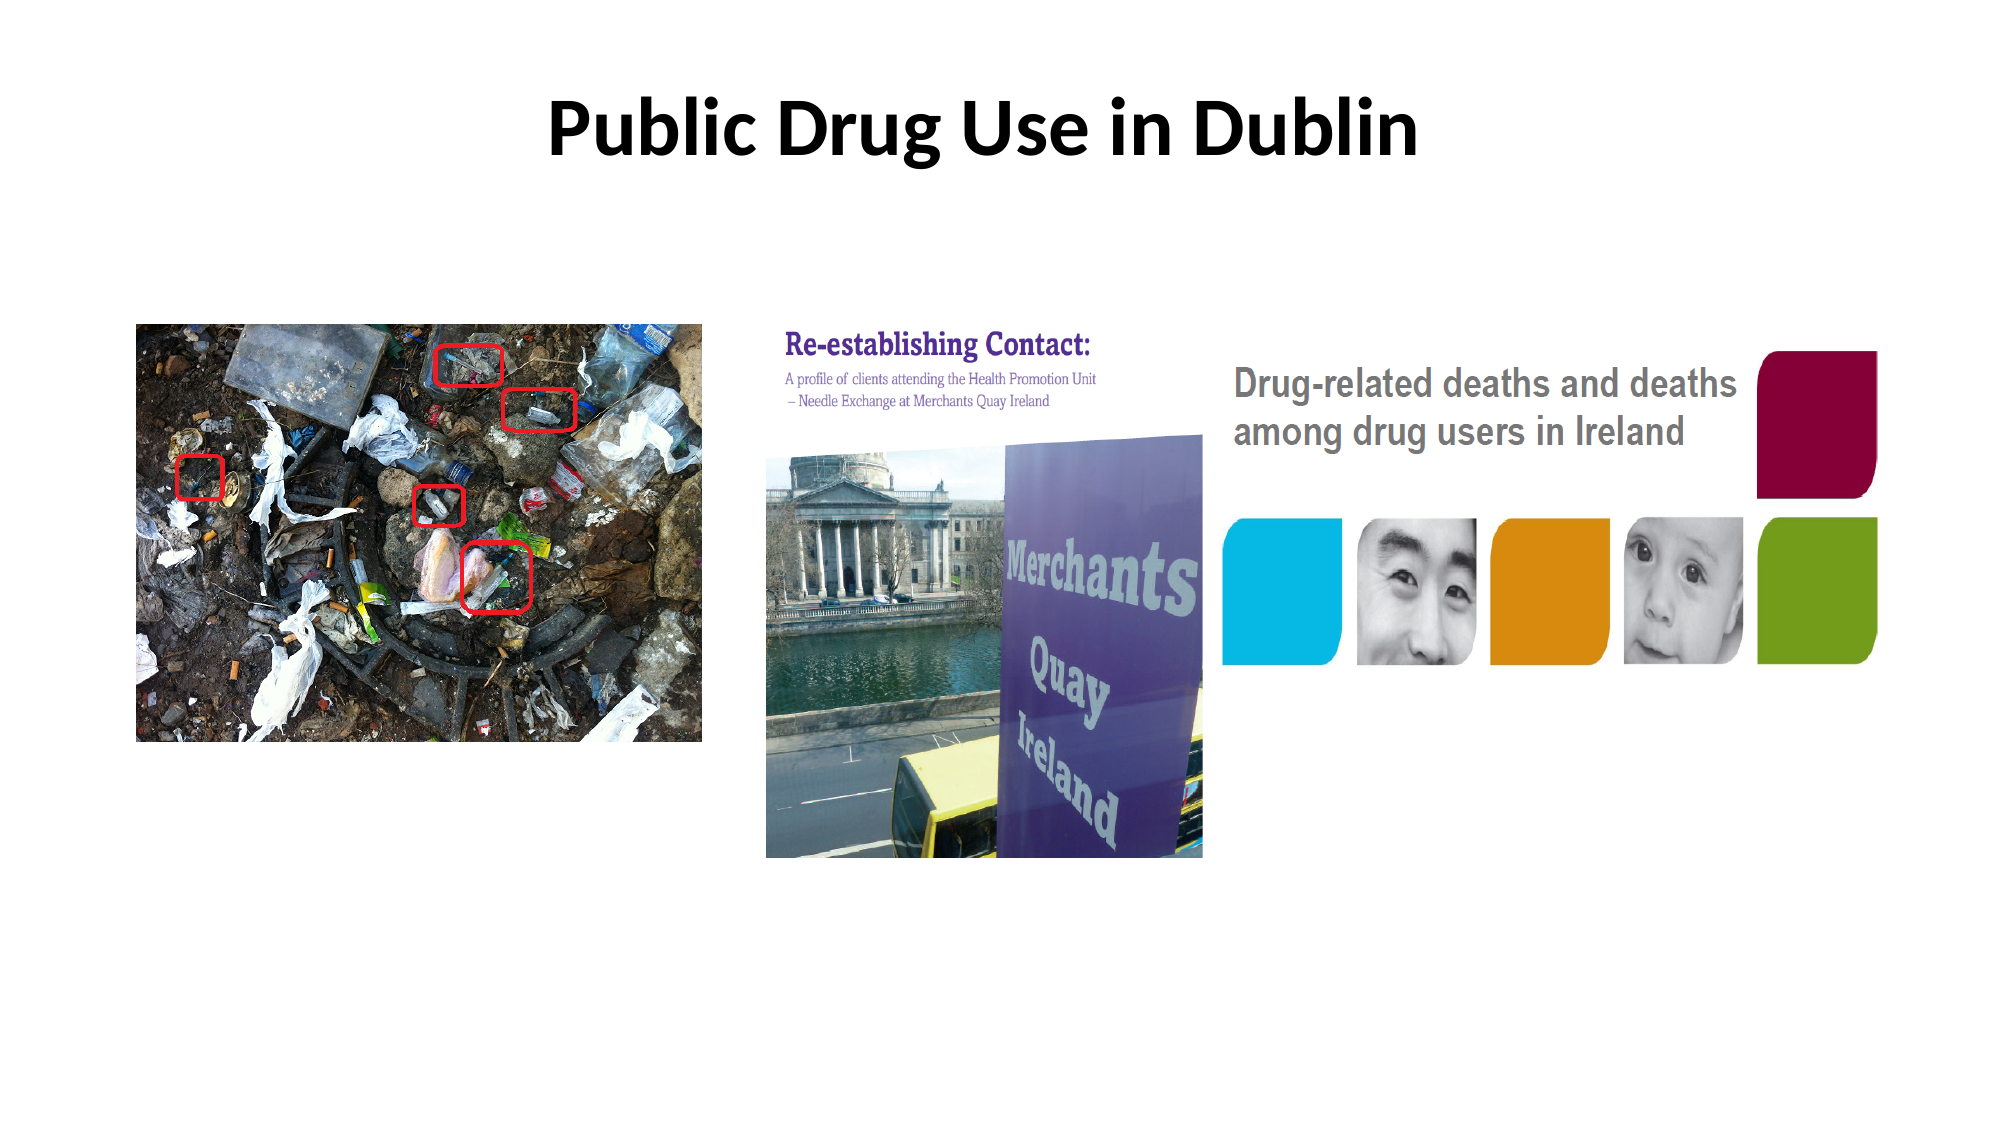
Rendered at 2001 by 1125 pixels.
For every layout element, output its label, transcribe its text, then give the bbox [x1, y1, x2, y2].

text_box Public Drug Use in Dublin [281, 64, 1688, 180]
picture [136, 324, 702, 742]
picture [766, 324, 1912, 858]
